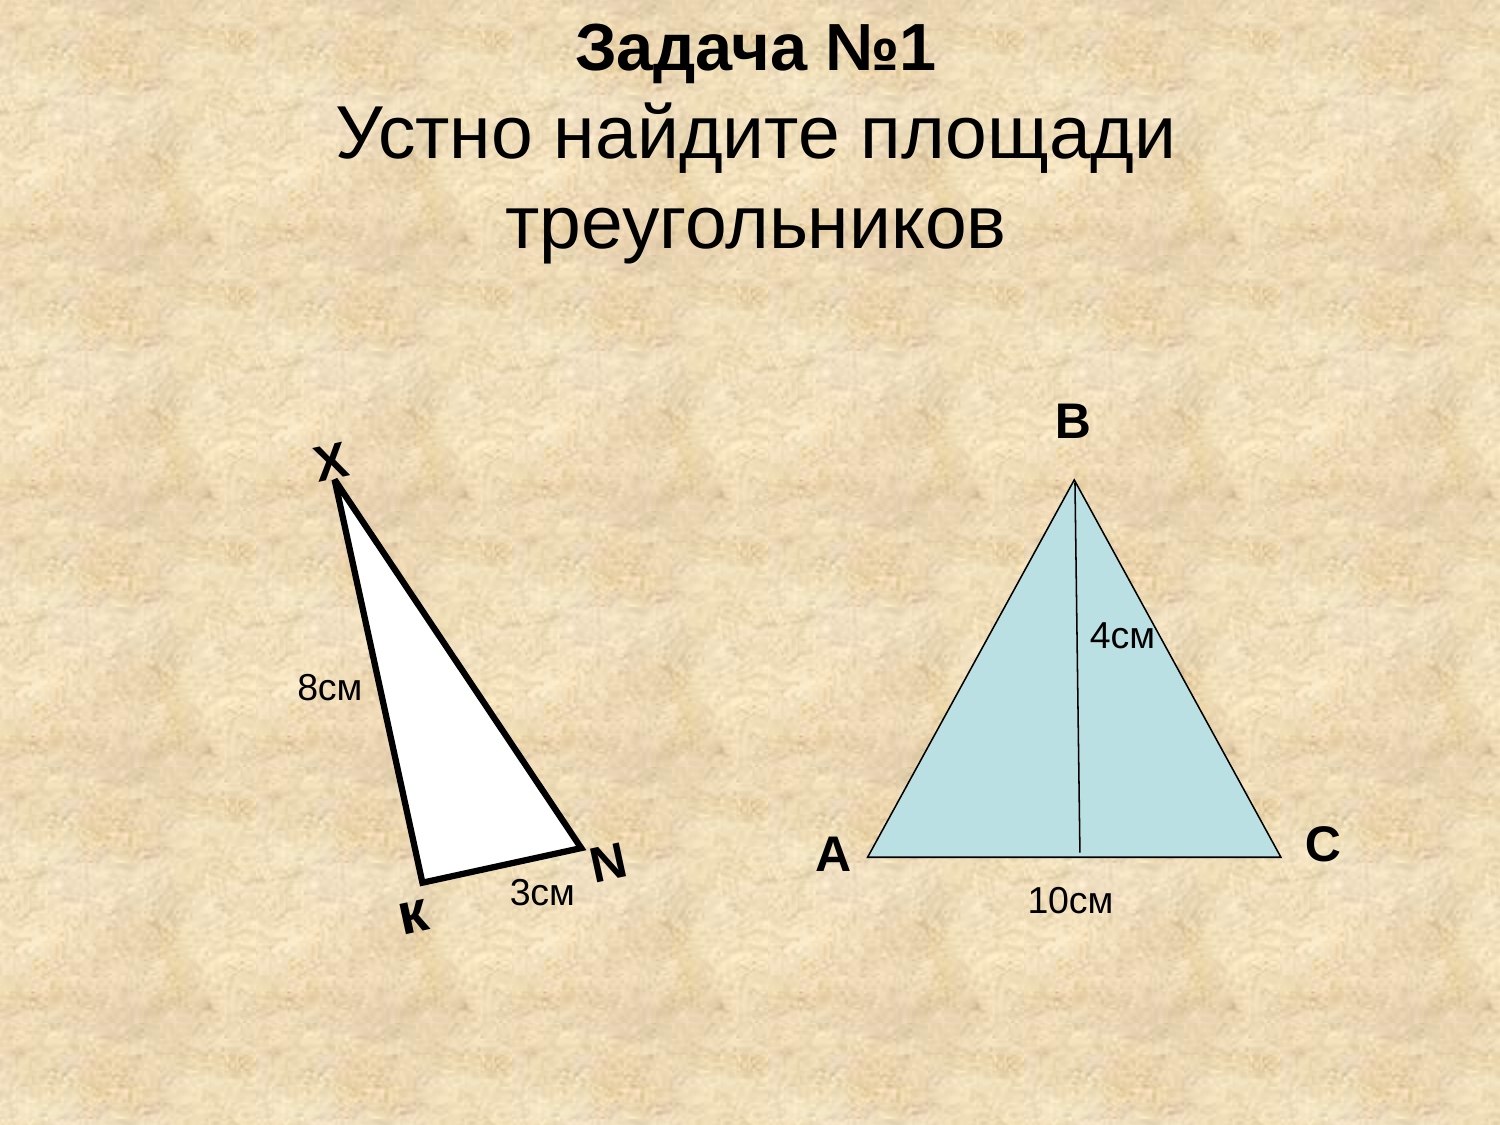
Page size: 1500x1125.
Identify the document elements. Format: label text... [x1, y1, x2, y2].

text_box 4см [1075, 603, 1171, 664]
text_box 10см [1012, 868, 1129, 929]
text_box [328, 398, 591, 908]
text_box 8см [282, 655, 323, 716]
text_box В [1040, 381, 1106, 457]
text_box А [800, 814, 866, 889]
picture [0, 0, 1500, 1125]
text_box [867, 479, 1281, 858]
text_box С [1290, 803, 1356, 879]
title Задача №1 Устно найдите площади треугольников [77, 67, 1436, 301]
text_box 3см [495, 914, 590, 921]
